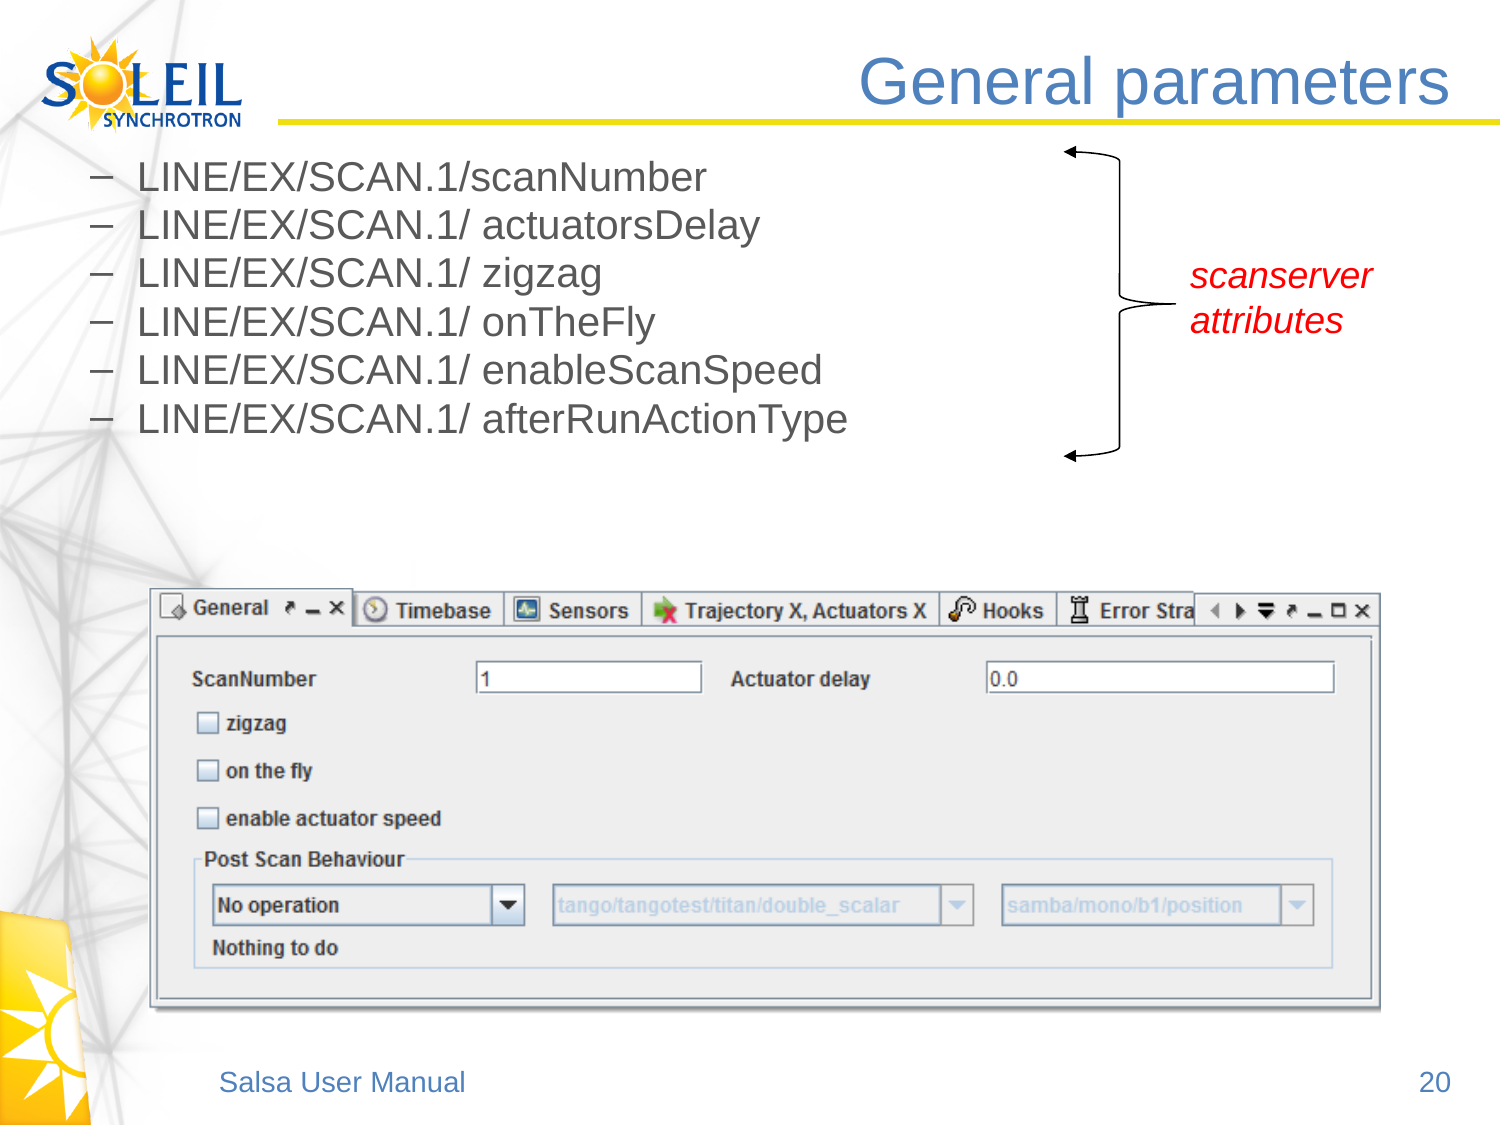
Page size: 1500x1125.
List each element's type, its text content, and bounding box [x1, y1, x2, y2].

text_box [1063, 145, 1176, 463]
text_box Salsa User Manual 20 [100, 1046, 1467, 1116]
picture [0, 0, 1500, 1125]
text_box LINE/EX/SCAN.1/scanNumber LINE/EX/SCAN.1/ actuatorsDelay LINE/EX/SCAN.1/ zigzag LINE/EX/SCAN.1/ onTheFly LINE/EX/SCAN.1/ enableScanSpeed LINE/EX/SCAN.1/ afterRunActionType [0, 151, 1398, 1015]
title General parameters [277, 31, 1467, 125]
text_box scanserver attributes [1175, 243, 1424, 349]
